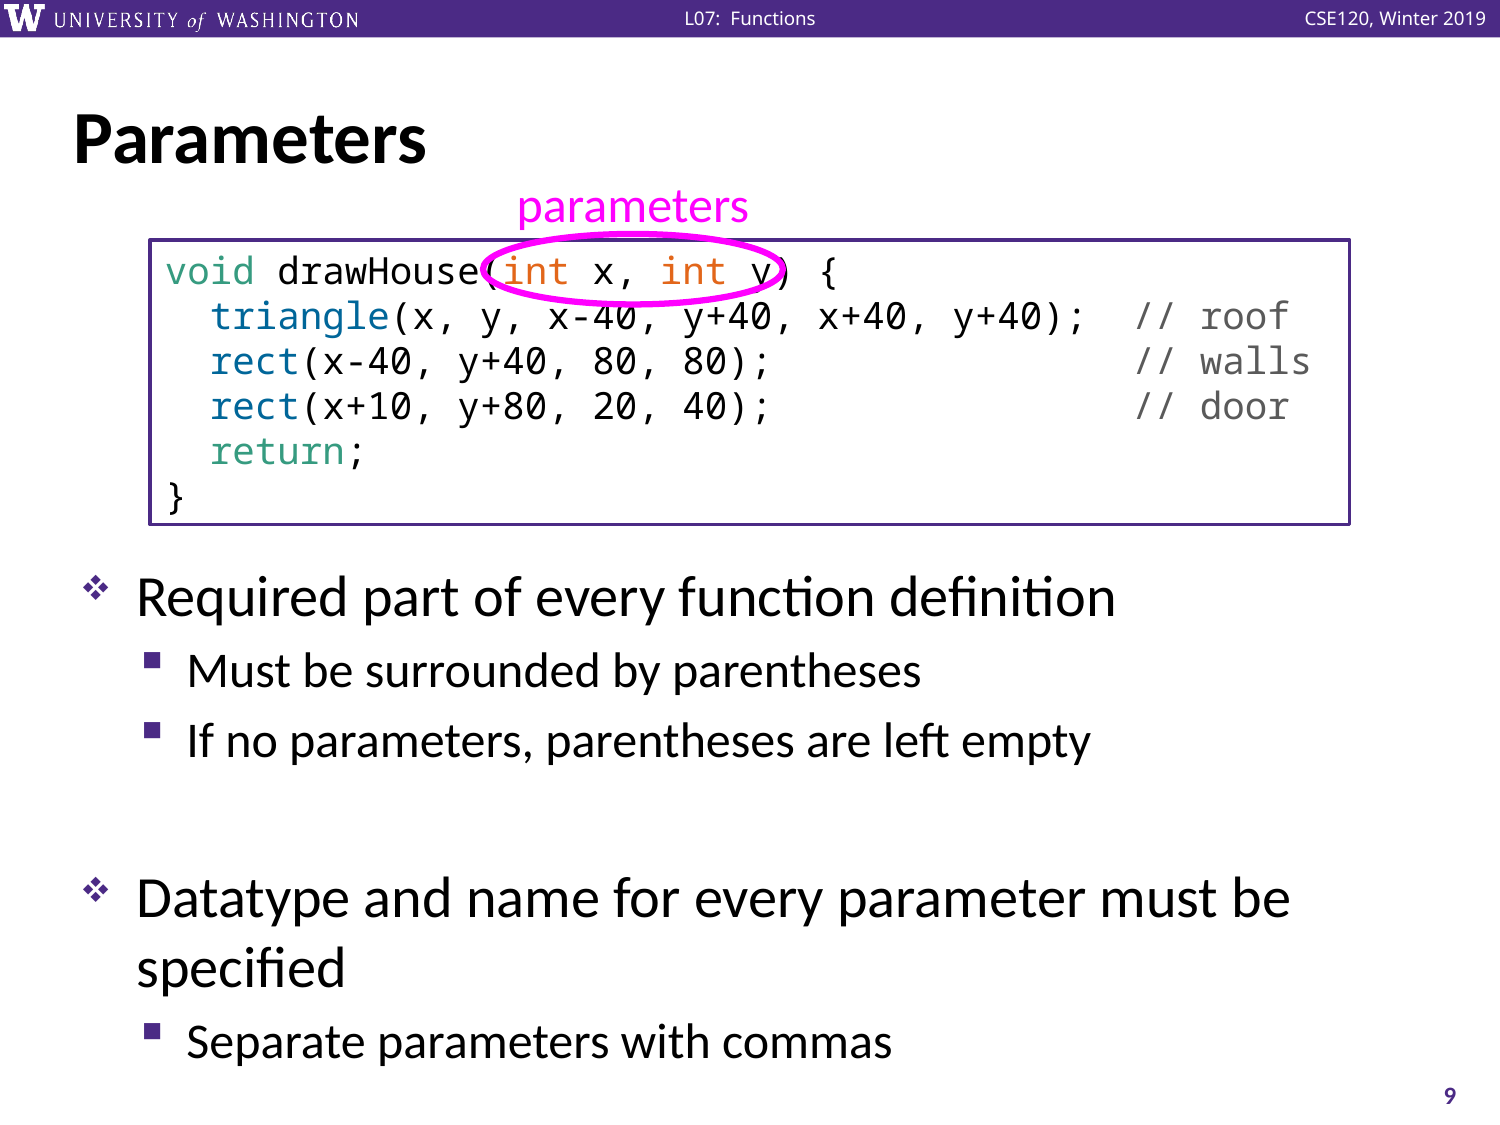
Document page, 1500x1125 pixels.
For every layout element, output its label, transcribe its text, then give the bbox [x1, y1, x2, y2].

title Parameters [58, 71, 1438, 197]
list Required part of every function definition Must be surrounded by parentheses If no parameters, parentheses are left empty Datatype and name for every parameter must be specified Separate parameters with commas [64, 223, 1438, 1040]
picture [4, 4, 358, 32]
text_box [482, 240, 783, 305]
text_box parameters [482, 164, 783, 240]
text_box void drawHouse(int x, int y) { triangle(x, y, x-40, y+40, x+40, y+40); // roof rect(x-40, y+40, 80, 80); // walls rect(x+10, y+80, 20, 40); // door return; } [149, 239, 1350, 525]
slide_number 9 [1400, 1065, 1500, 1125]
